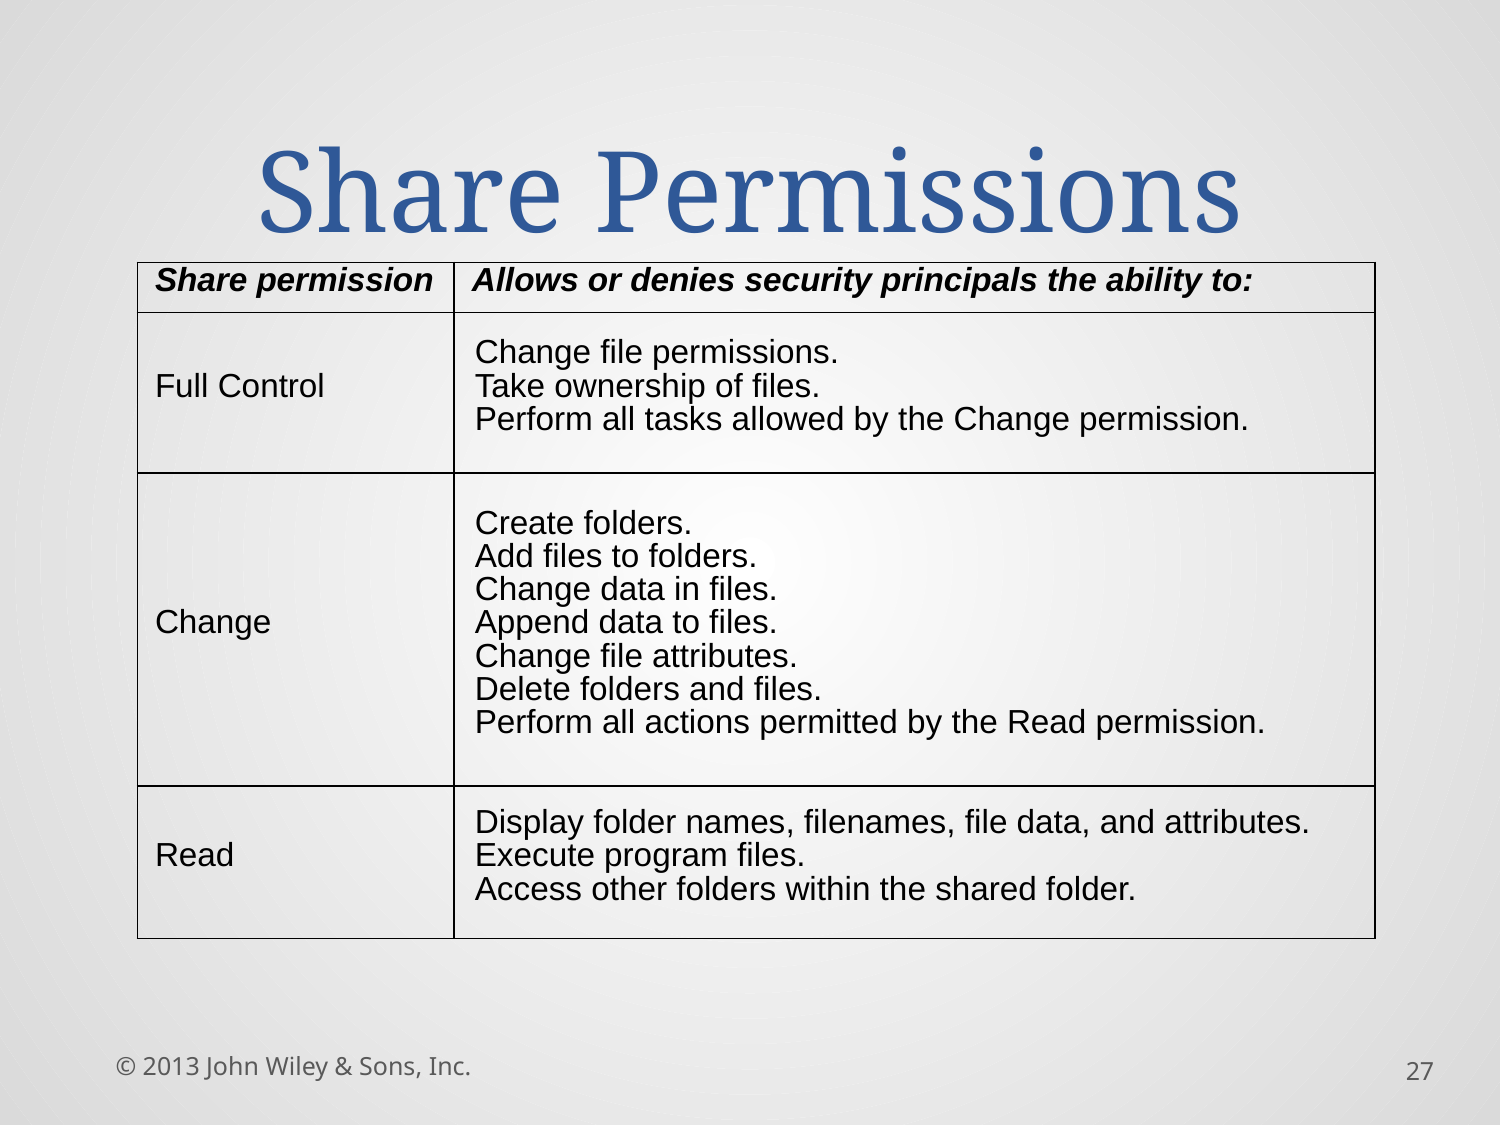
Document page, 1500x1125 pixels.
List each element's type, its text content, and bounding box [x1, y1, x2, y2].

table_header Allows or denies security principals the ability to: [455, 263, 1374, 312]
footer © 2013 John Wiley & Sons, Inc. [108, 1037, 576, 1098]
table_header Share permission [138, 263, 453, 312]
table_cell Change [138, 474, 453, 785]
table_cell Full Control [138, 313, 453, 472]
table_cell Display folder names, filenames, file data, and attributes. Execute program files. Access other folders within the shared folder. [455, 787, 1374, 938]
table_cell Read [138, 787, 453, 938]
table_cell Change file permissions. Take ownership of files. Perform all tasks allowed by the Change permission. [455, 313, 1374, 472]
table_cell Create folders. Add files to folders. Change data in files. Append data to files. Change file attributes. Delete folders and files. Perform all actions permitted by the Read permission. [455, 474, 1374, 785]
title Share Permissions [75, 0, 1425, 263]
slide_number 27 [1401, 1042, 1494, 1103]
